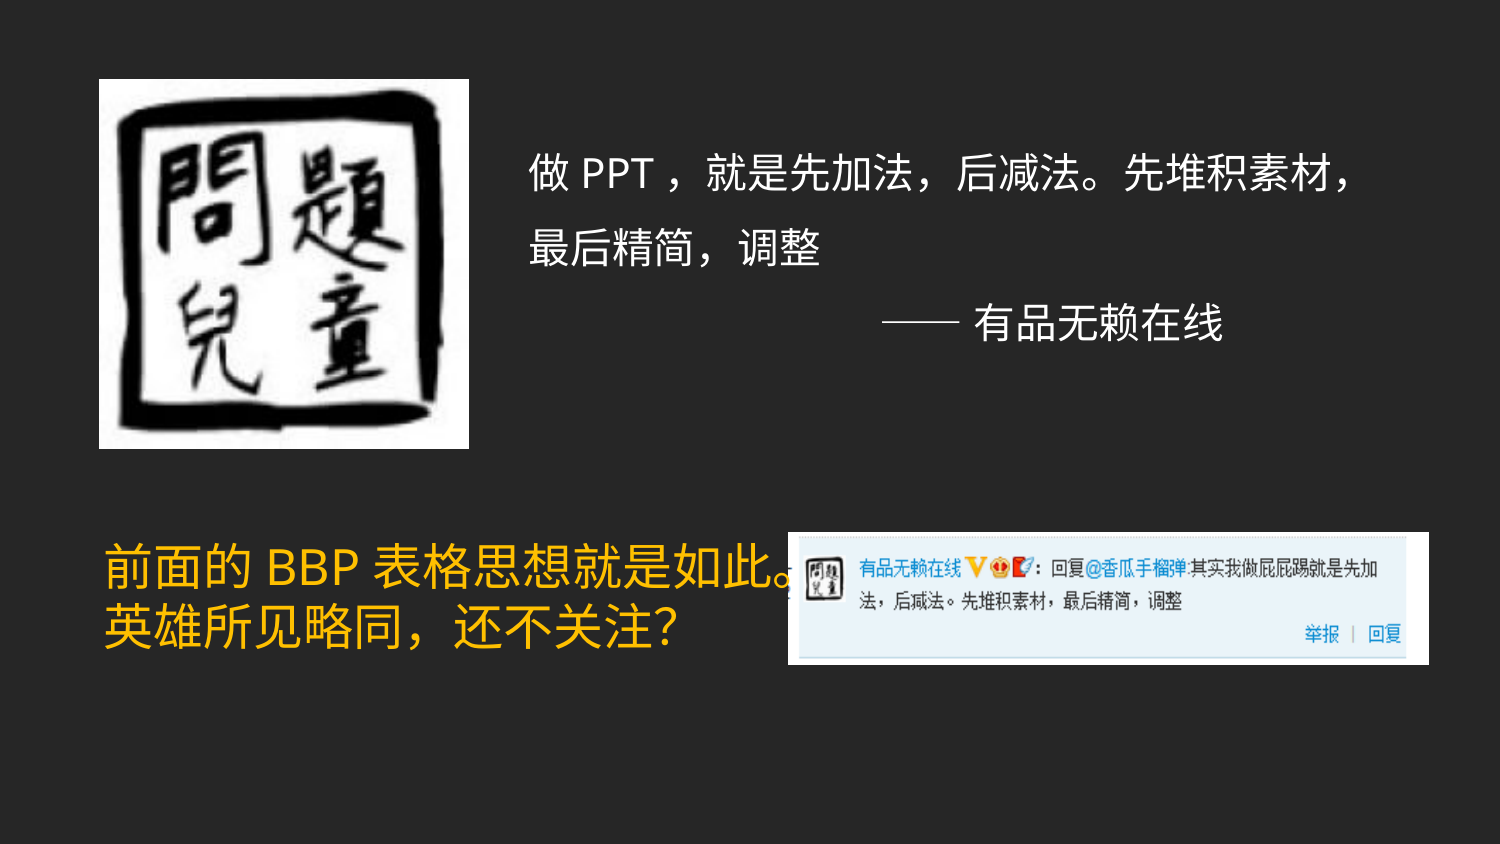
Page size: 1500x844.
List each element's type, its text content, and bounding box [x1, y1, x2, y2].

picture [99, 78, 469, 449]
text_box 前面的BBP表格思想就是如此。 英雄所见略同，还不关注？ [88, 528, 875, 664]
text_box 做PPT，就是先加法，后减法。先堆积素材， 最后精简，调整 ——有品无赖在线 [513, 114, 1500, 355]
picture [788, 532, 1429, 665]
